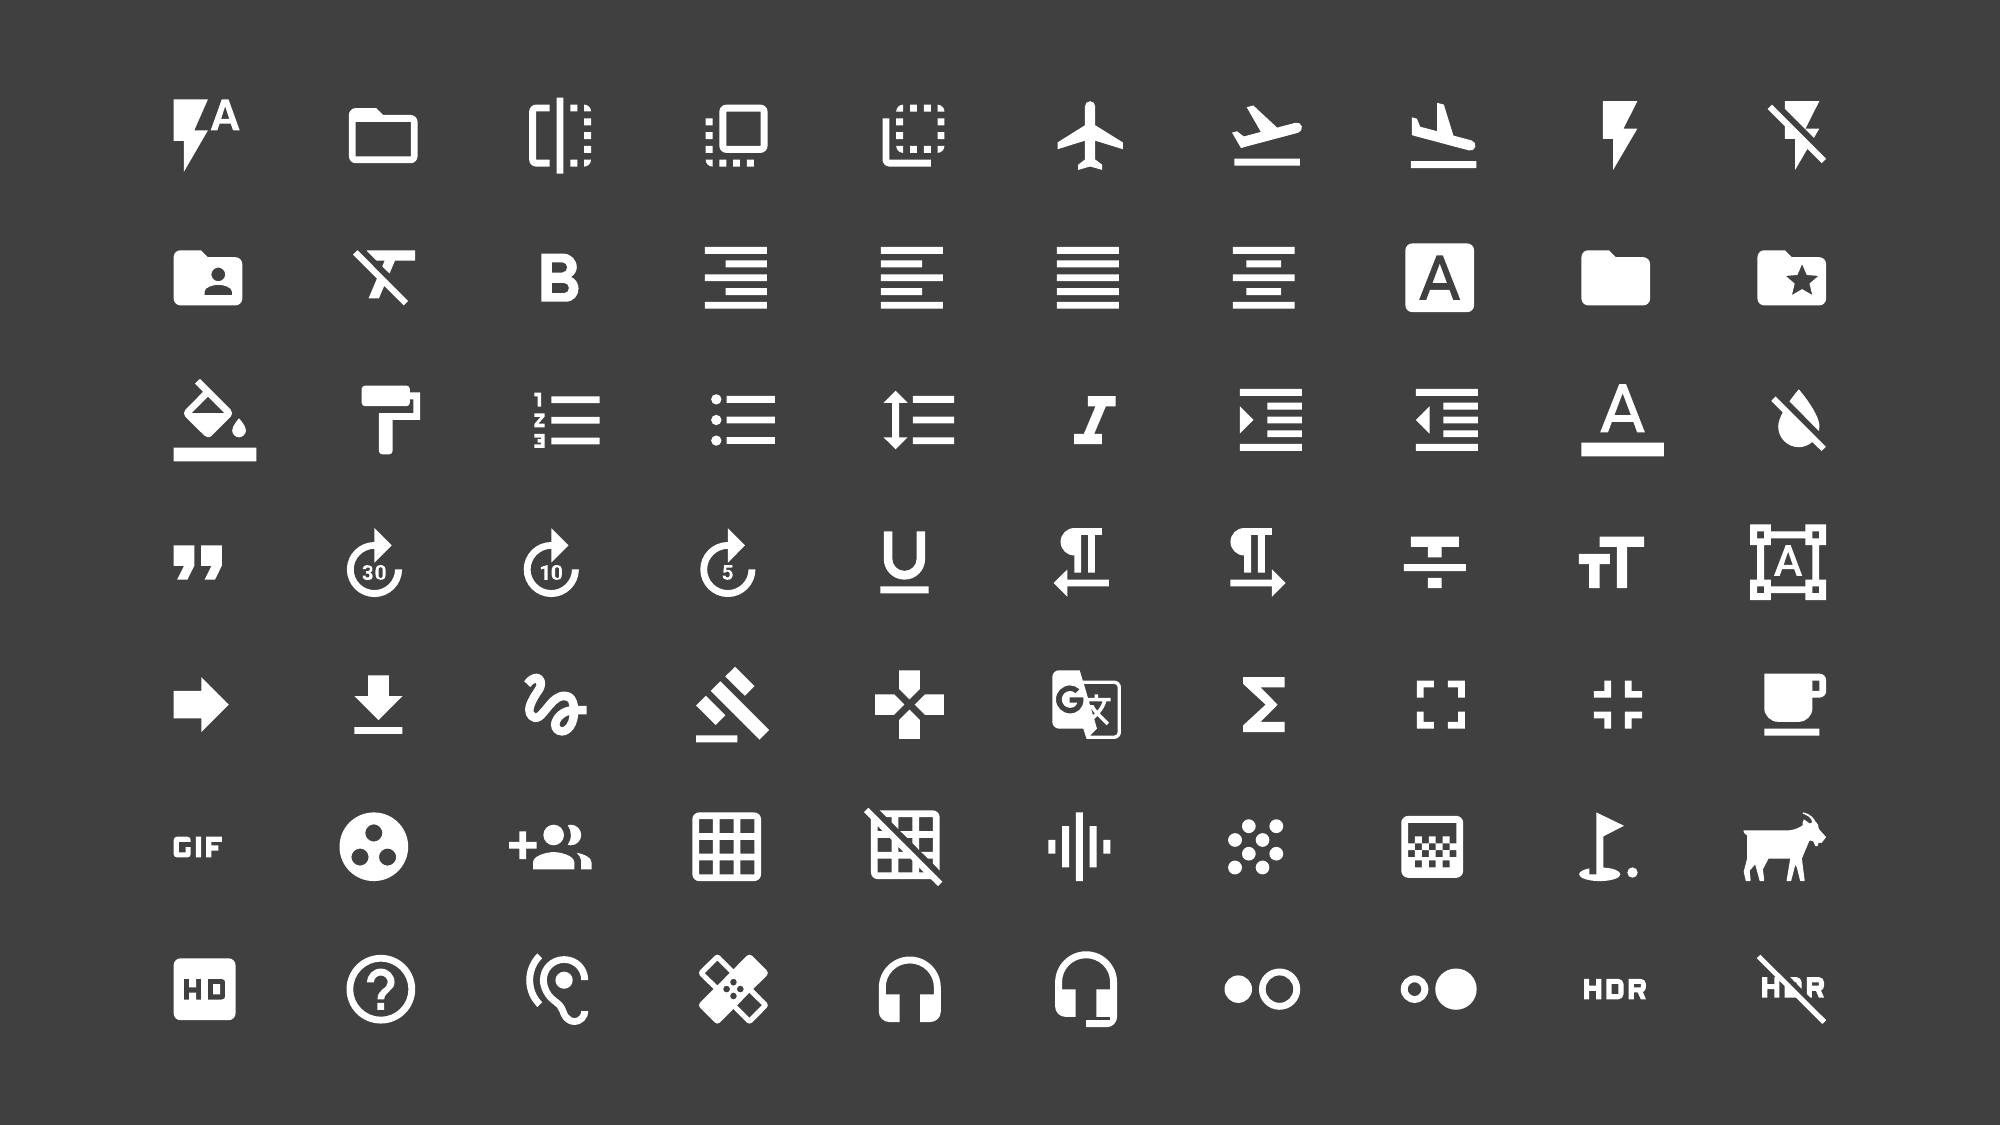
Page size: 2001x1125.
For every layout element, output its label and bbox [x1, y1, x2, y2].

text_box [1232, 301, 1295, 309]
text_box [1403, 564, 1466, 572]
text_box [1579, 812, 1624, 882]
text_box [1593, 680, 1612, 698]
text_box [173, 447, 257, 462]
text_box [1056, 260, 1119, 268]
text_box [1784, 101, 1820, 138]
text_box [353, 250, 409, 306]
text_box [339, 812, 409, 882]
text_box [346, 528, 403, 598]
text_box [1056, 301, 1119, 309]
text_box [1410, 161, 1477, 169]
text_box [1246, 288, 1282, 296]
text_box [1405, 243, 1475, 313]
text_box [705, 145, 713, 153]
text_box [910, 104, 917, 112]
text_box [1228, 860, 1242, 875]
text_box [710, 681, 770, 740]
text_box [1578, 553, 1610, 589]
text_box [551, 416, 600, 424]
text_box [1599, 536, 1645, 589]
text_box [705, 132, 713, 140]
text_box [1627, 867, 1638, 878]
text_box [923, 104, 931, 112]
text_box [1606, 978, 1624, 1000]
text_box [1789, 389, 1820, 432]
text_box [534, 413, 545, 428]
text_box [726, 437, 775, 444]
text_box [1239, 443, 1302, 451]
text_box [875, 694, 905, 715]
text_box [576, 852, 592, 870]
text_box [937, 132, 945, 140]
text_box [1055, 951, 1118, 1028]
text_box [1416, 680, 1434, 698]
text_box [523, 528, 579, 598]
text_box [726, 395, 775, 403]
text_box [1243, 677, 1285, 733]
text_box [1241, 846, 1256, 861]
text_box [1228, 833, 1242, 847]
text_box [584, 145, 592, 153]
text_box [361, 385, 421, 455]
text_box [1089, 826, 1097, 868]
text_box [1624, 711, 1643, 729]
text_box [543, 824, 564, 846]
text_box [584, 104, 592, 112]
text_box [704, 301, 767, 309]
text_box [883, 390, 908, 450]
text_box [711, 394, 722, 405]
text_box [1048, 839, 1056, 854]
text_box [533, 852, 575, 870]
text_box [570, 159, 578, 167]
text_box [1447, 680, 1465, 698]
text_box [1246, 260, 1282, 268]
text_box [1600, 384, 1645, 433]
text_box [1400, 975, 1429, 1003]
text_box [1624, 680, 1643, 698]
text_box [1415, 388, 1478, 396]
text_box [880, 260, 923, 268]
text_box [1255, 860, 1270, 875]
text_box [1056, 288, 1119, 296]
text_box [539, 956, 589, 1025]
text_box [354, 675, 403, 721]
text_box [1267, 430, 1302, 438]
text_box [348, 108, 418, 164]
text_box [1239, 406, 1254, 434]
text_box [1053, 569, 1109, 597]
text_box [912, 416, 955, 424]
text_box [1230, 569, 1286, 597]
text_box [1581, 250, 1651, 306]
text_box [880, 246, 943, 254]
text_box [509, 831, 537, 860]
text_box [173, 99, 208, 172]
text_box [1060, 528, 1102, 573]
text_box [937, 145, 945, 153]
text_box [725, 288, 767, 296]
text_box [896, 104, 904, 112]
text_box [570, 104, 578, 112]
text_box [551, 437, 600, 445]
text_box [899, 670, 920, 700]
text_box [1269, 819, 1284, 834]
text_box [346, 954, 416, 1024]
text_box [1269, 846, 1284, 861]
text_box [1757, 250, 1827, 306]
text_box [1447, 711, 1465, 729]
text_box [366, 250, 416, 274]
text_box [746, 159, 754, 167]
text_box [937, 118, 945, 126]
text_box [1056, 246, 1119, 254]
text_box [864, 807, 943, 887]
text_box [541, 253, 579, 302]
text_box [201, 545, 222, 580]
text_box [584, 132, 592, 140]
text_box [1427, 577, 1442, 589]
text_box [1052, 670, 1121, 739]
text_box [719, 159, 727, 167]
text_box [899, 709, 920, 739]
text_box [1416, 711, 1434, 729]
text_box [733, 159, 740, 167]
text_box [173, 836, 191, 858]
text_box [937, 104, 945, 112]
text_box [1255, 833, 1270, 847]
text_box [1628, 978, 1646, 1000]
text_box [1232, 105, 1302, 149]
text_box [1239, 388, 1302, 396]
text_box [1756, 954, 1827, 1024]
text_box [584, 118, 592, 126]
text_box [882, 118, 931, 167]
text_box [1056, 274, 1119, 282]
text_box [1062, 826, 1070, 868]
text_box [1267, 402, 1302, 410]
text_box [551, 396, 600, 404]
text_box [210, 99, 240, 131]
text_box [1443, 402, 1478, 410]
text_box [725, 666, 755, 696]
text_box [880, 301, 943, 309]
text_box [173, 250, 243, 306]
text_box [1234, 158, 1300, 166]
text_box [711, 435, 722, 446]
text_box [1401, 815, 1464, 878]
text_box [584, 159, 592, 167]
text_box [173, 677, 229, 733]
text_box [726, 416, 775, 424]
text_box [1750, 524, 1827, 601]
text_box [711, 414, 722, 426]
text_box [529, 104, 550, 167]
text_box [1258, 968, 1301, 1010]
text_box [1415, 443, 1478, 451]
text_box [567, 824, 582, 846]
text_box [914, 694, 944, 715]
text_box [912, 395, 955, 403]
text_box [1267, 416, 1302, 424]
text_box [912, 437, 955, 445]
text_box [195, 836, 202, 858]
text_box [1411, 102, 1476, 151]
text_box [880, 586, 929, 594]
text_box [705, 118, 713, 126]
text_box [1232, 246, 1295, 254]
text_box [1415, 406, 1430, 434]
text_box [696, 735, 738, 743]
text_box [534, 392, 542, 407]
text_box [705, 159, 713, 167]
text_box [173, 545, 195, 580]
text_box [206, 836, 222, 858]
text_box [704, 246, 767, 254]
text_box [1241, 819, 1256, 834]
text_box [878, 956, 941, 1023]
text_box [1230, 528, 1272, 573]
text_box [880, 288, 923, 296]
text_box [1224, 975, 1253, 1003]
text_box [704, 274, 767, 282]
text_box [1764, 673, 1827, 722]
text_box [183, 378, 233, 438]
text_box [1075, 812, 1083, 882]
text_box [173, 958, 236, 1021]
text_box [1057, 101, 1123, 170]
text_box [1764, 728, 1820, 736]
text_box [524, 673, 587, 736]
text_box [526, 953, 543, 1007]
text_box [1593, 711, 1612, 729]
text_box [719, 104, 768, 153]
text_box [232, 418, 246, 438]
text_box [556, 97, 564, 174]
text_box [1435, 968, 1477, 1010]
text_box [725, 260, 767, 268]
text_box [354, 727, 403, 734]
text_box [700, 528, 756, 598]
text_box [883, 531, 926, 580]
text_box [1232, 274, 1295, 282]
text_box [692, 812, 762, 882]
text_box [1581, 442, 1664, 457]
text_box [1767, 104, 1827, 170]
text_box [1771, 396, 1826, 452]
text_box [1443, 430, 1478, 438]
text_box [1443, 416, 1478, 424]
text_box [696, 695, 726, 725]
text_box [1410, 536, 1459, 558]
text_box [1074, 396, 1116, 445]
text_box [880, 274, 943, 282]
text_box [1743, 812, 1826, 882]
text_box [1602, 101, 1638, 170]
text_box [1584, 978, 1602, 1000]
text_box [534, 433, 545, 448]
text_box [1103, 839, 1111, 854]
text_box [698, 954, 768, 1024]
